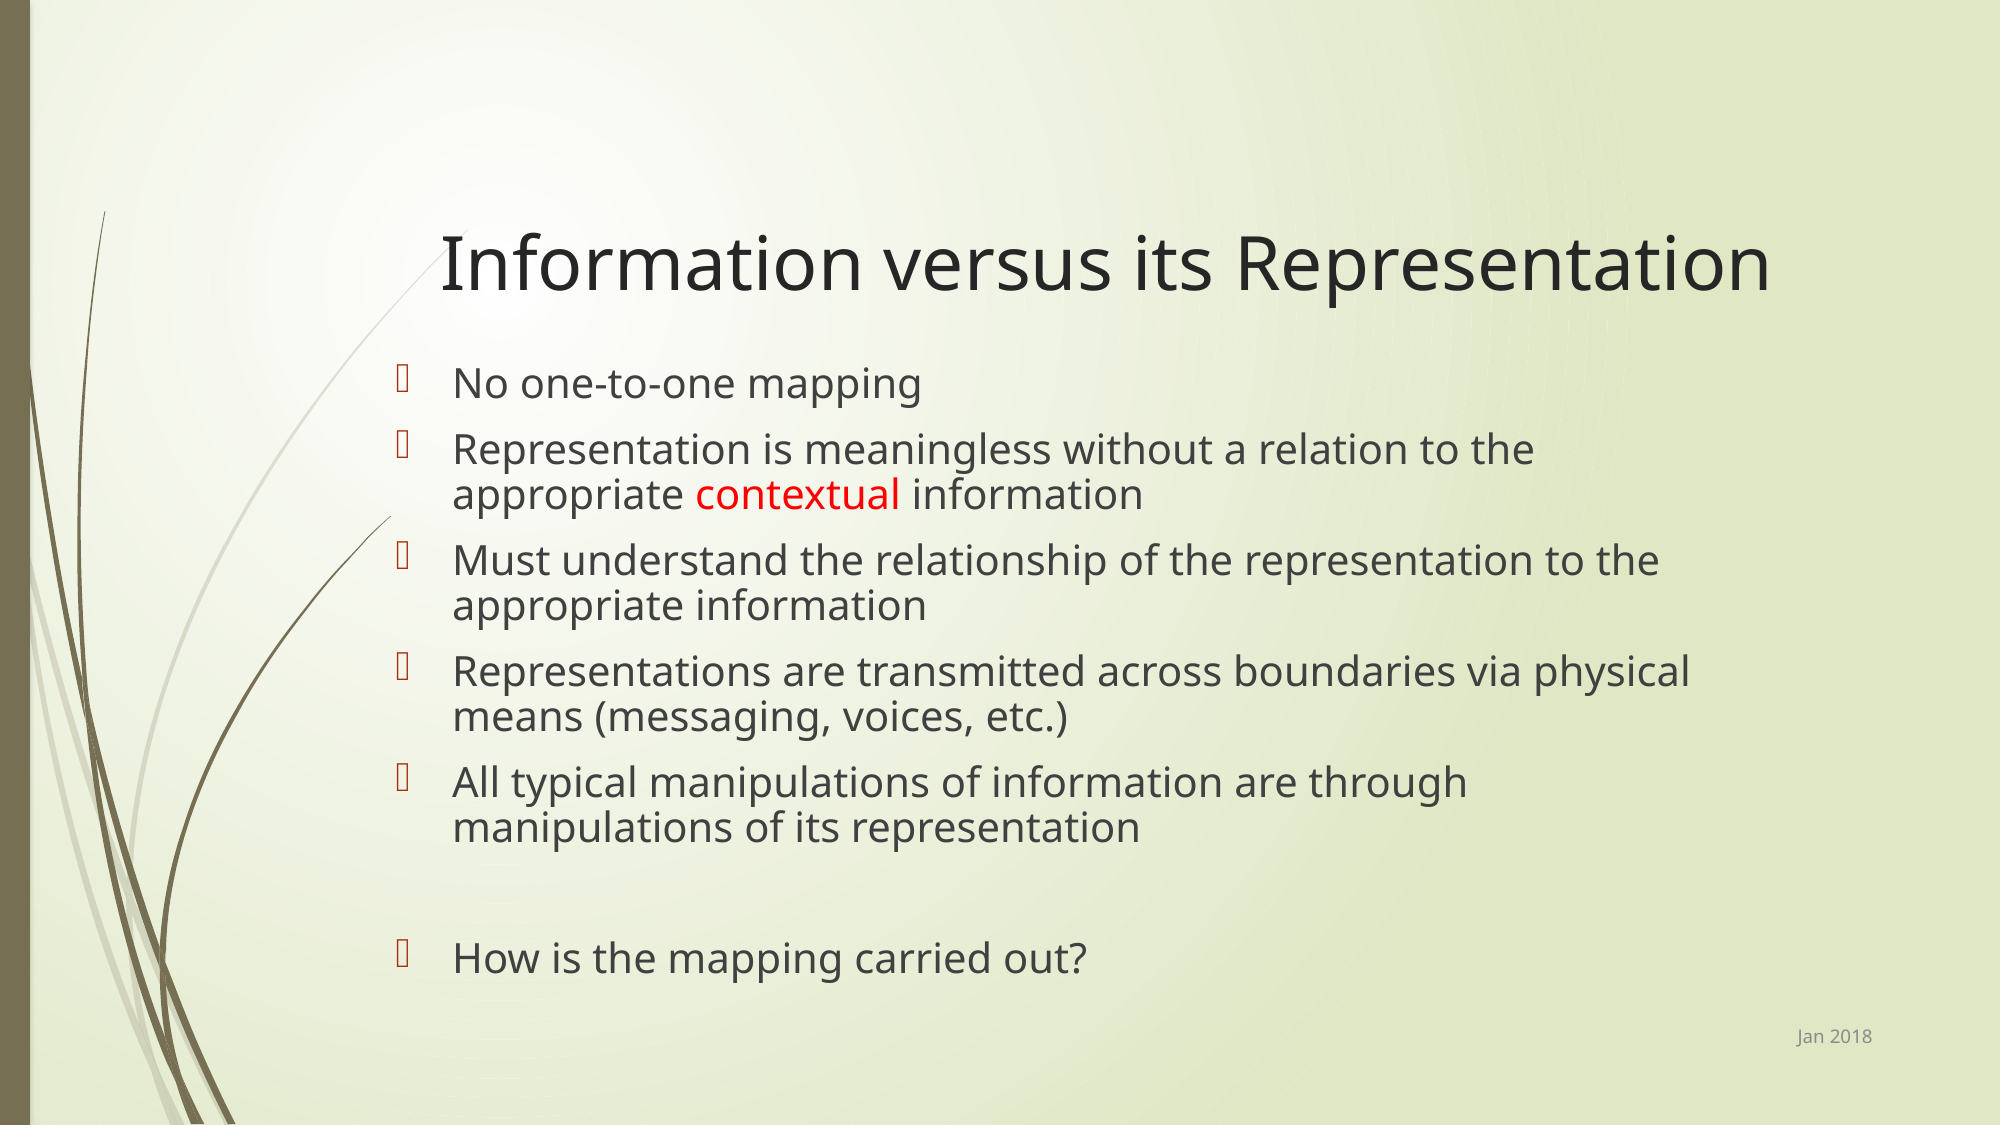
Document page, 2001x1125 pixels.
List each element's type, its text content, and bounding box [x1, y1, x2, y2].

title Information versus its Representation [425, 102, 1888, 313]
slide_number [1699, 1005, 1888, 1067]
list No one-to-one mapping Representation is meaningless without a relation to the appropriate contextual information Must understand the relationship of the representation to the appropriate information Representations are transmitted across boundaries via physical means (messaging, voices, etc.) All typical manipulations of information are through manipulations of its representation How is the mapping carried out? [380, 355, 1712, 1043]
